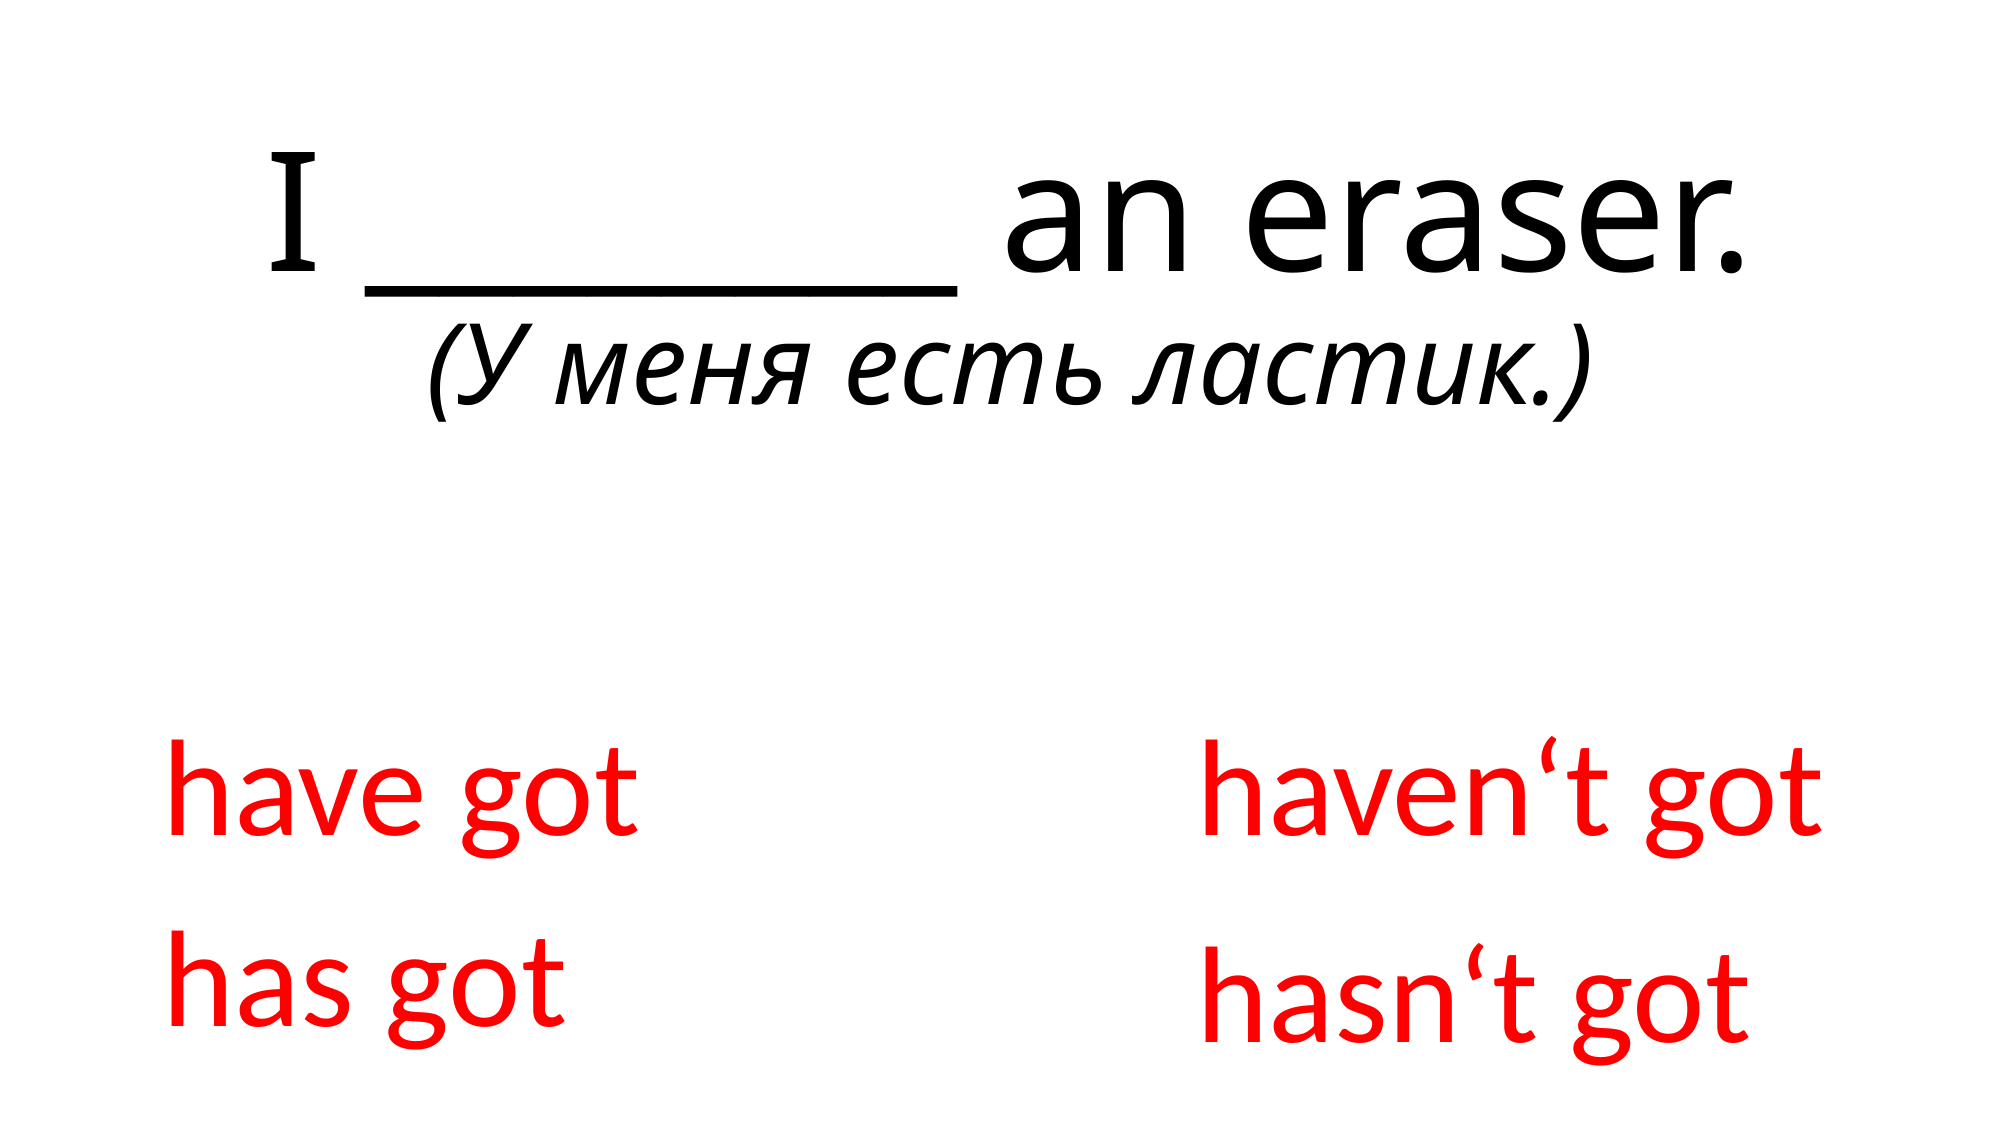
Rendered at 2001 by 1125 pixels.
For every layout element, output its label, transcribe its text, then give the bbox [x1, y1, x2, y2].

title I ________ an eraser. (У меня есть ластик.) [147, 73, 1873, 484]
text_box haven‘t got [1181, 690, 1873, 871]
text_box hasn‘t got [1181, 897, 1873, 1078]
text_box have got [147, 690, 705, 871]
text_box has got [147, 882, 705, 1062]
